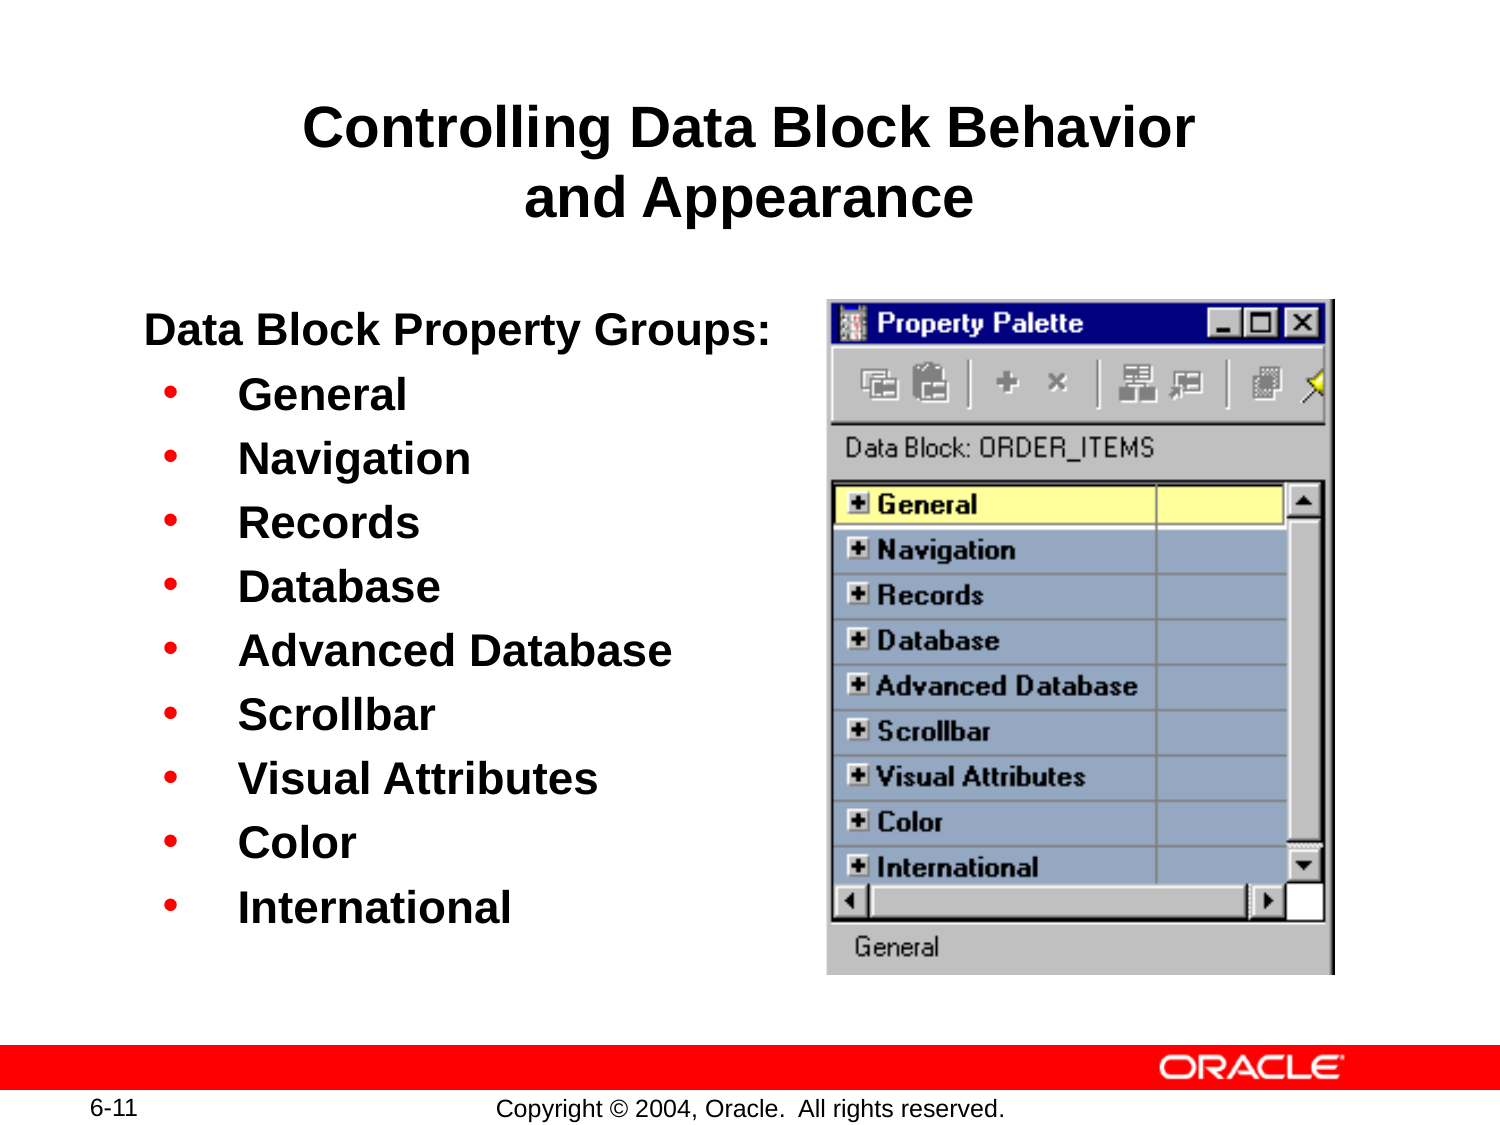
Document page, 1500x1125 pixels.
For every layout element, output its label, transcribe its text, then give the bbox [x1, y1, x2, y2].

title Controlling Data Block Behavior and Appearance [149, 87, 1351, 232]
picture [824, 299, 1335, 976]
list Data Block Property Groups: General Navigation Records Database Advanced Database Scrollbar Visual Attributes Color International [141, 297, 1351, 951]
